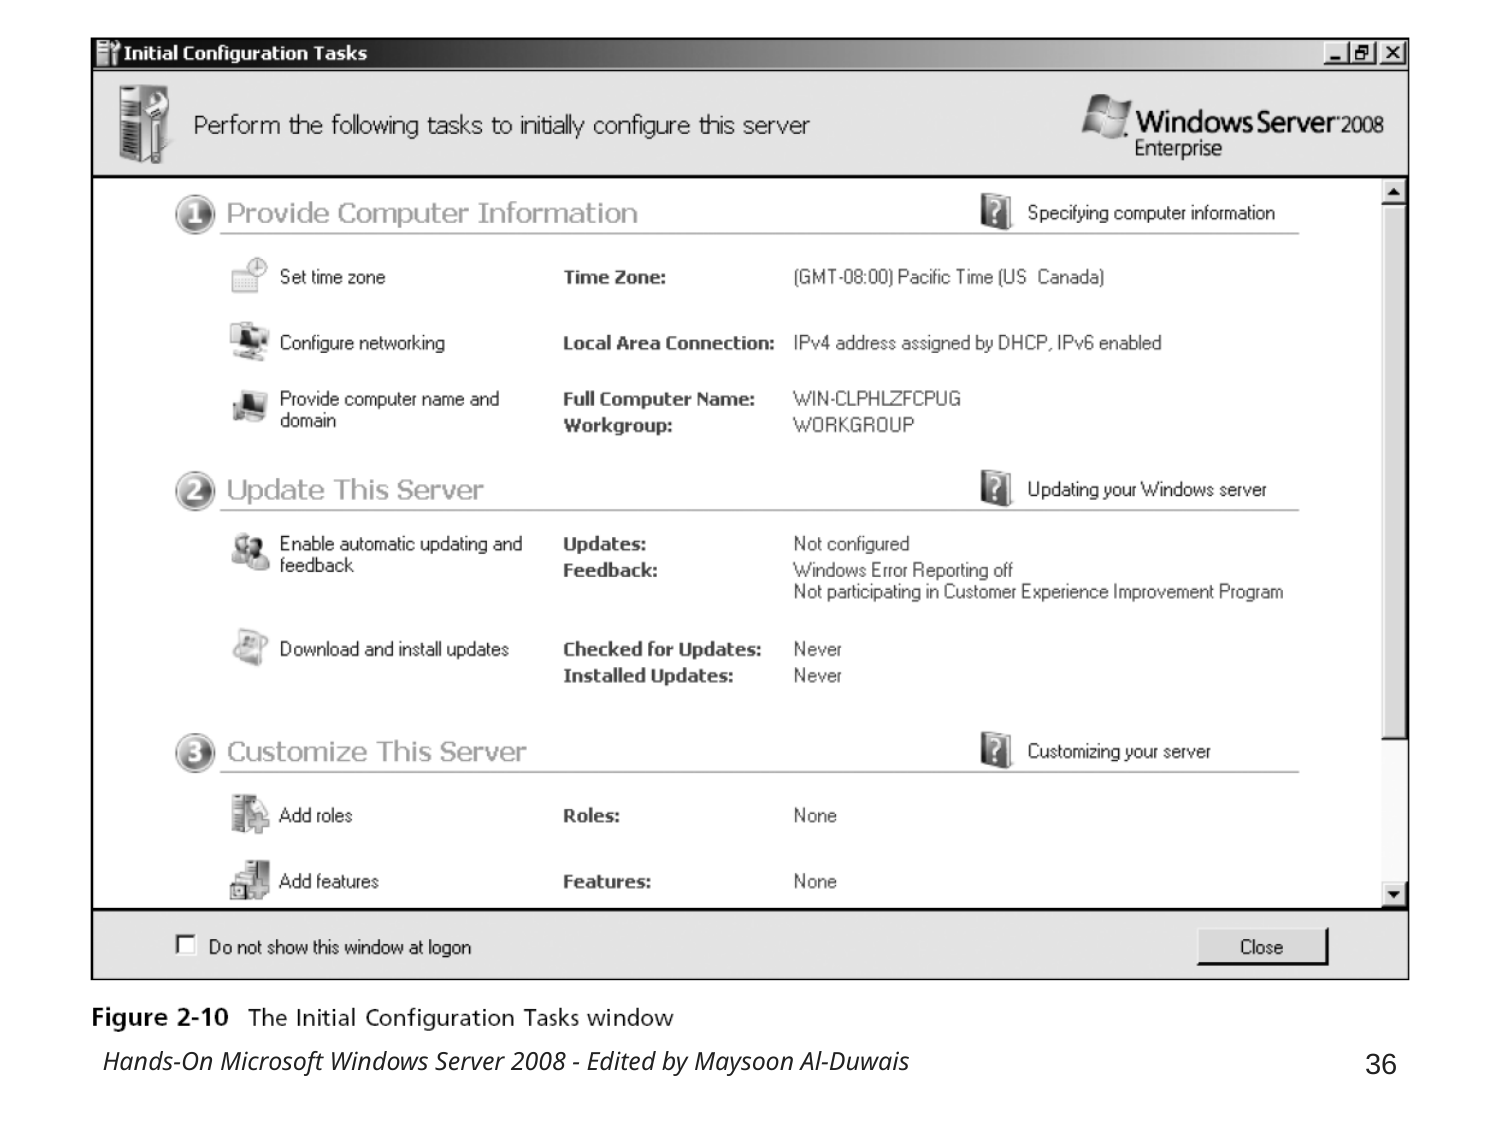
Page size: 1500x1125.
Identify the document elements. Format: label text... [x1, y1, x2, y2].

slide_number 36 [1074, 1044, 1413, 1101]
picture [86, 34, 1413, 1038]
footer Hands-On Microsoft Windows Server 2008 - Edited by Maysoon Al-Duwais [87, 1046, 1074, 1101]
